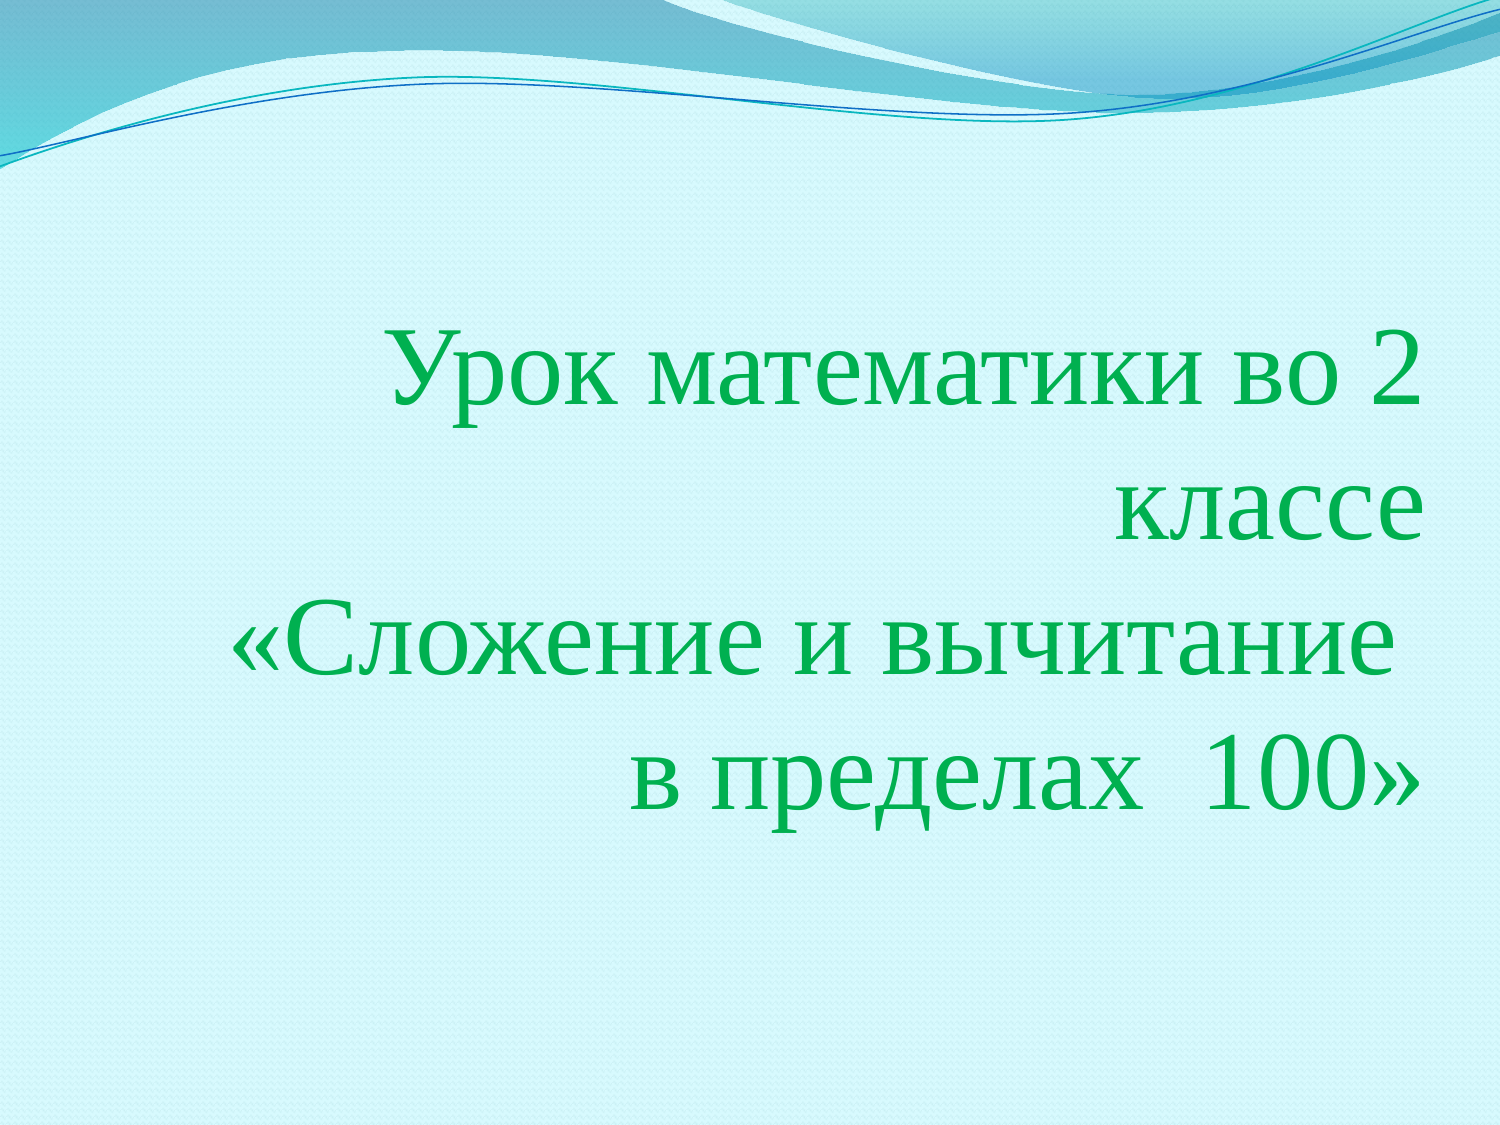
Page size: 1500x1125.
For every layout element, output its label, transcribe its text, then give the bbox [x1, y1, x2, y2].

title Урок математики во 2 классе «Сложение и вычитание в пределах 100» [105, 222, 1430, 832]
